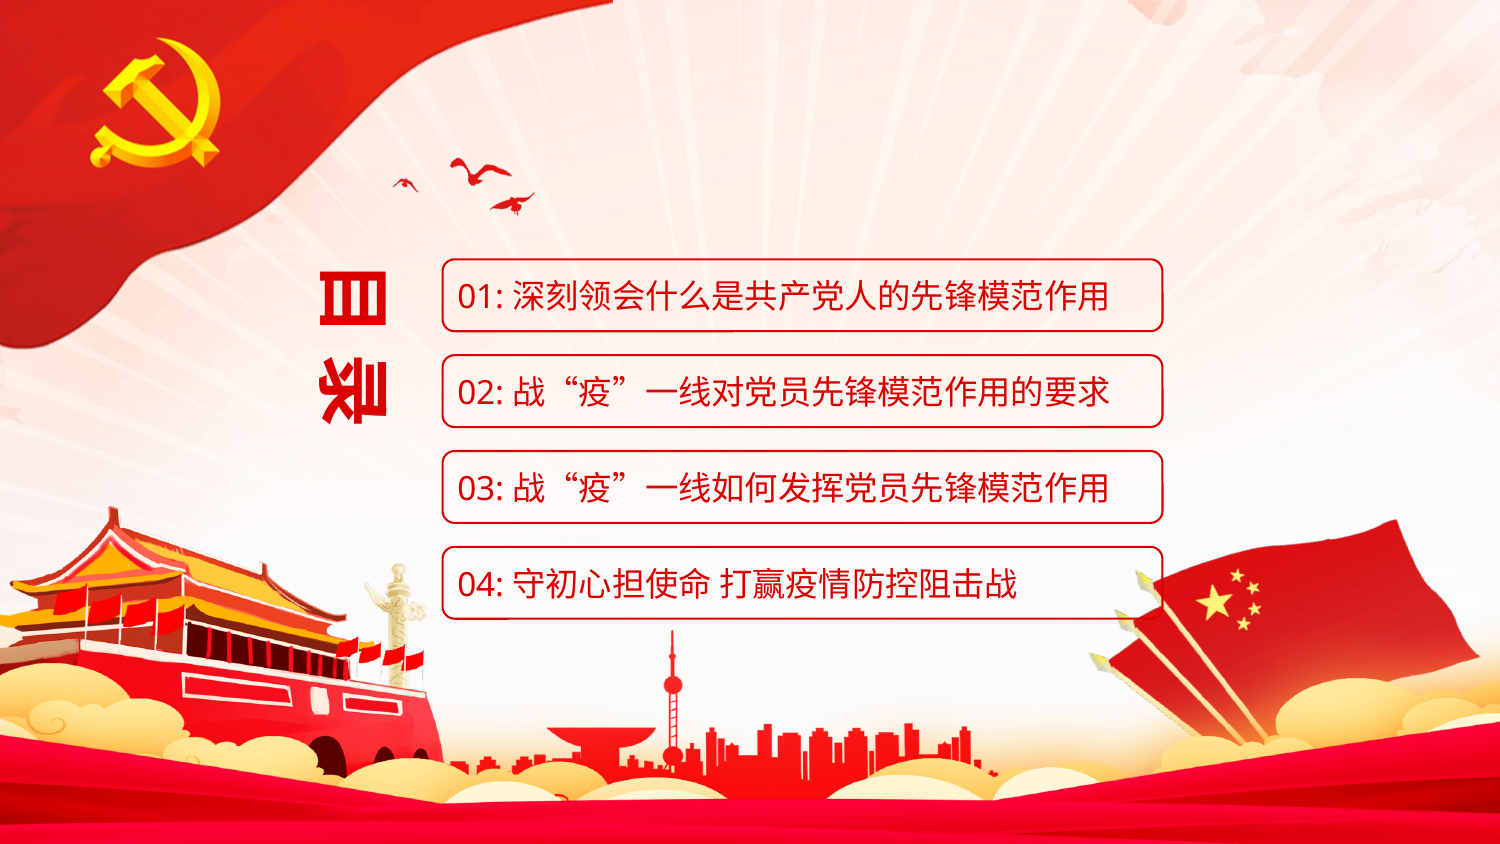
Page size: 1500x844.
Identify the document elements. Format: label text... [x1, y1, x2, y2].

picture [0, 0, 1500, 844]
text_box 03:战“疫”一线如何发挥党员先锋模范作用 [441, 449, 1161, 463]
text_box 02:战“疫”一线对党员先锋模范作用的要求 [441, 354, 1164, 429]
text_box 目 录 [287, 353, 409, 463]
text_box 01:深刻领会什么是共产党人的先锋模范作用 [614, 258, 1164, 333]
